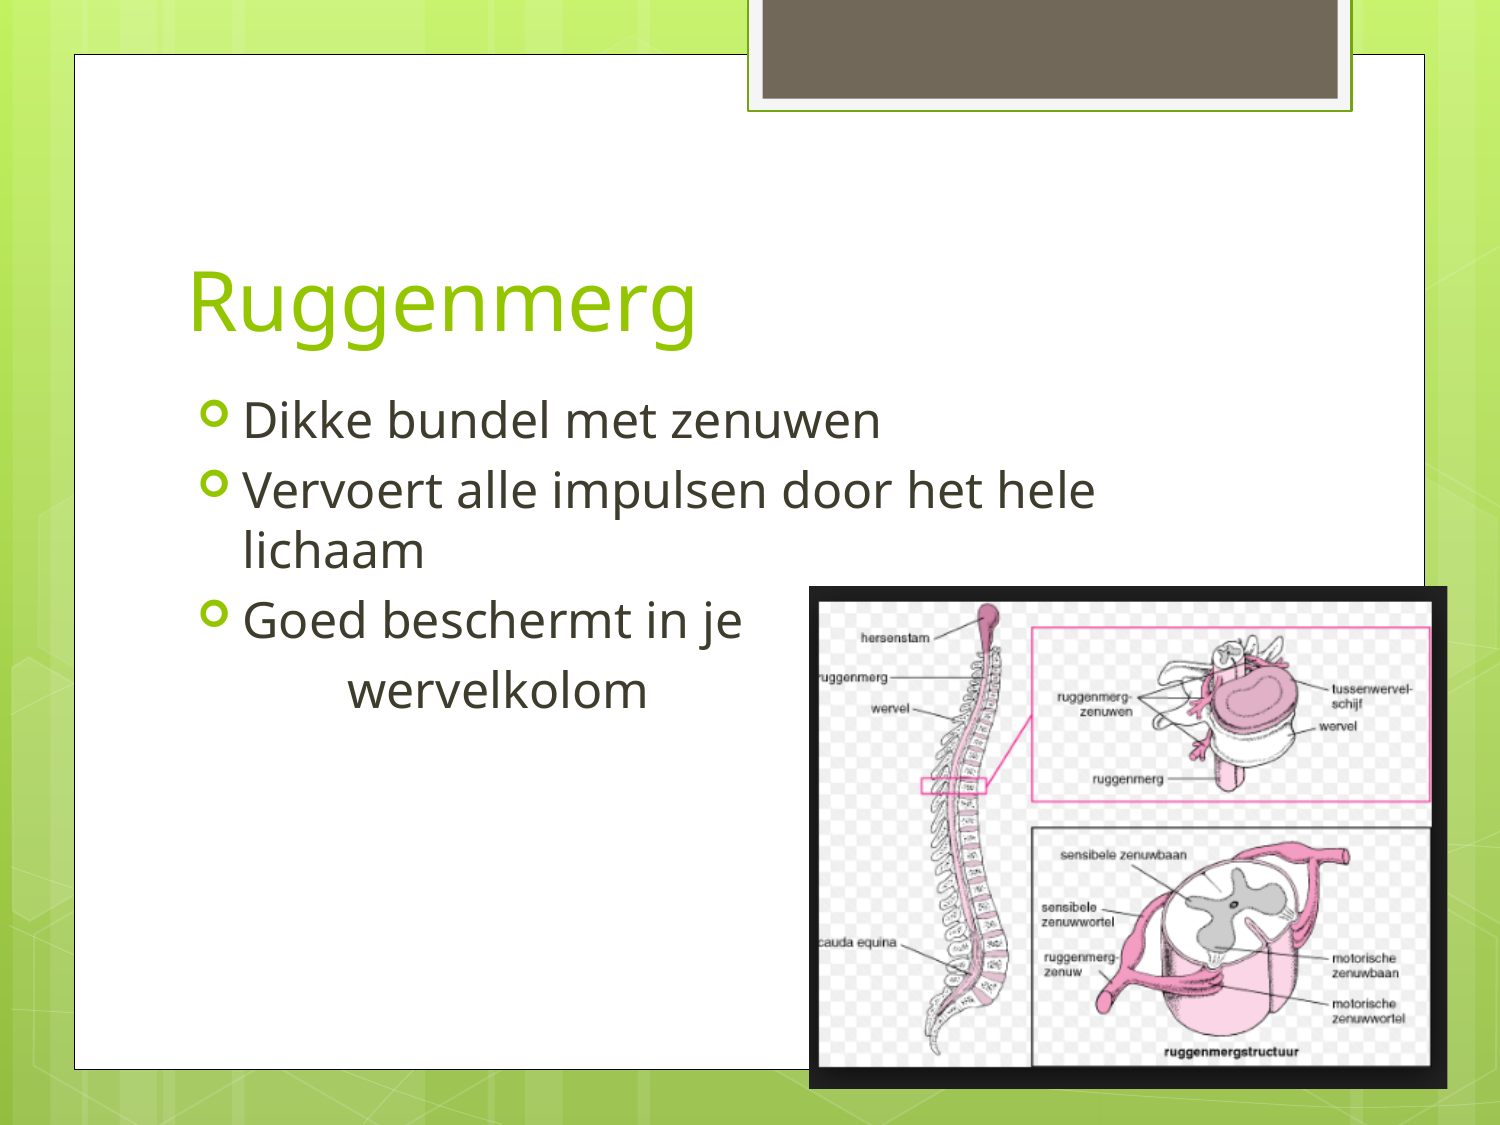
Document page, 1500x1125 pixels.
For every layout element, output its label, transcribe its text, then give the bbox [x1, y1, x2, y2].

picture [808, 585, 1448, 1089]
title Ruggenmerg [171, 168, 1324, 357]
list Dikke bundel met zenuwen Vervoert alle impulsen door het hele lichaam Goed beschermt in je wervelkolom [171, 381, 1283, 957]
